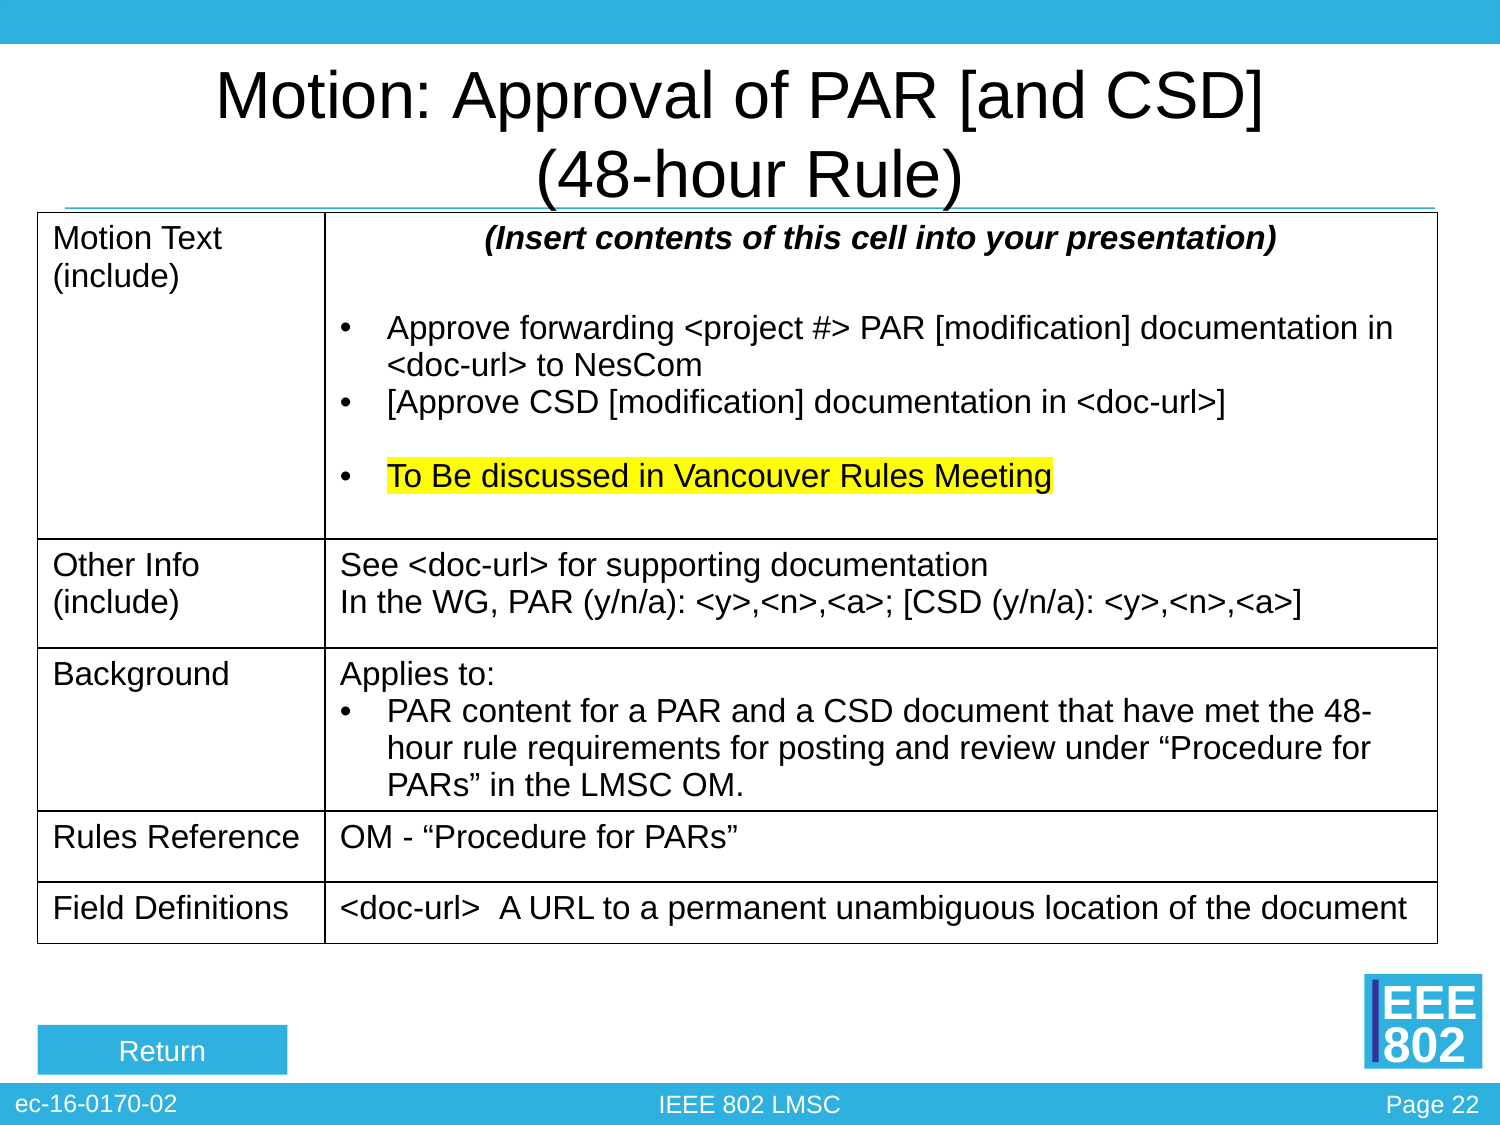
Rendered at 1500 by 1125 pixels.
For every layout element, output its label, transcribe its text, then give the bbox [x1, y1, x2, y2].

table_cell OM - “Procedure for PARs” [326, 812, 1437, 881]
table_header Motion Text (include) [38, 213, 324, 538]
table_cell Field Definitions [38, 883, 324, 943]
table_cell Background [38, 649, 324, 810]
table_cell Rules Reference [38, 812, 324, 881]
table_cell Applies to: PAR content for a PAR and a CSD document that have met the 48-hour rule requirements for posting and review under “Procedure for PARs” in the LMSC OM. [326, 649, 1437, 810]
text_box Return [37, 1024, 288, 1075]
table_cell Approve forwarding <project #> PAR [modification] documentation in <doc-url> to NesCom [Approve CSD [modification] documentation in <doc-url>] To Be discussed in Vancouver Rules Meeting [326, 302, 1437, 538]
table_cell See <doc-url> for supporting documentation In the WG, PAR (y/n/a): <y>,<n>,<a>; [CSD (y/n/a): <y>,<n>,<a>] [326, 540, 1437, 647]
title Motion: Approval of PAR [and CSD] (48-hour Rule) [75, 66, 1425, 197]
table_header (Insert contents of this cell into your presentation) [326, 213, 1437, 302]
table_cell Other Info (include) [38, 540, 324, 647]
table_cell <doc-url> A URL to a permanent unambiguous location of the document [326, 883, 1437, 943]
